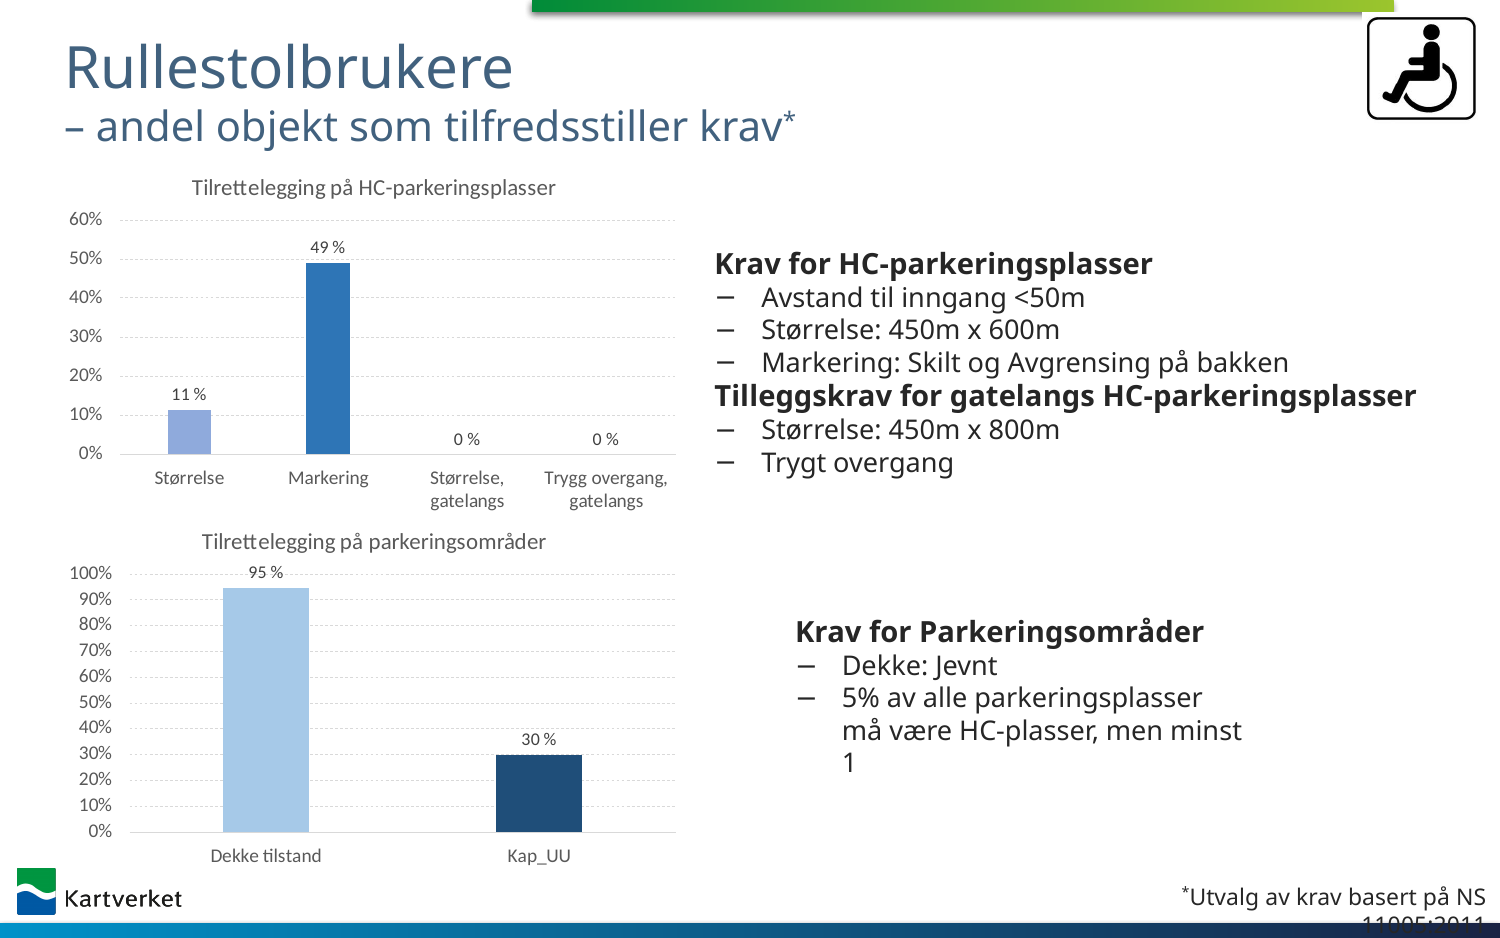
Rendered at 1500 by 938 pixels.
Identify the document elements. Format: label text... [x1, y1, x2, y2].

text_box Rullestolbrukere – andel objekt som tilfredsstiller krav* [49, 25, 1431, 158]
text_box Krav for HC-parkeringsplasser Avstand til inngang <50m Størrelse: 450m x 600m Markering: Skilt og Avgrensing på bakken Tilleggskrav for gatelangs HC-parkeringsplasser Størrelse: 450m x 800m Trygt overgang [699, 237, 1433, 485]
picture [1362, 12, 1481, 126]
text_box *Utvalg av krav basert på NS 11005:2011 [1068, 873, 1500, 938]
picture [62, 166, 687, 519]
text_box Krav for Parkeringsområder Dekke: Jevnt 5% av alle parkeringsplasser må være HC-plasser, men minst 1 [780, 605, 1261, 786]
picture [62, 520, 687, 874]
